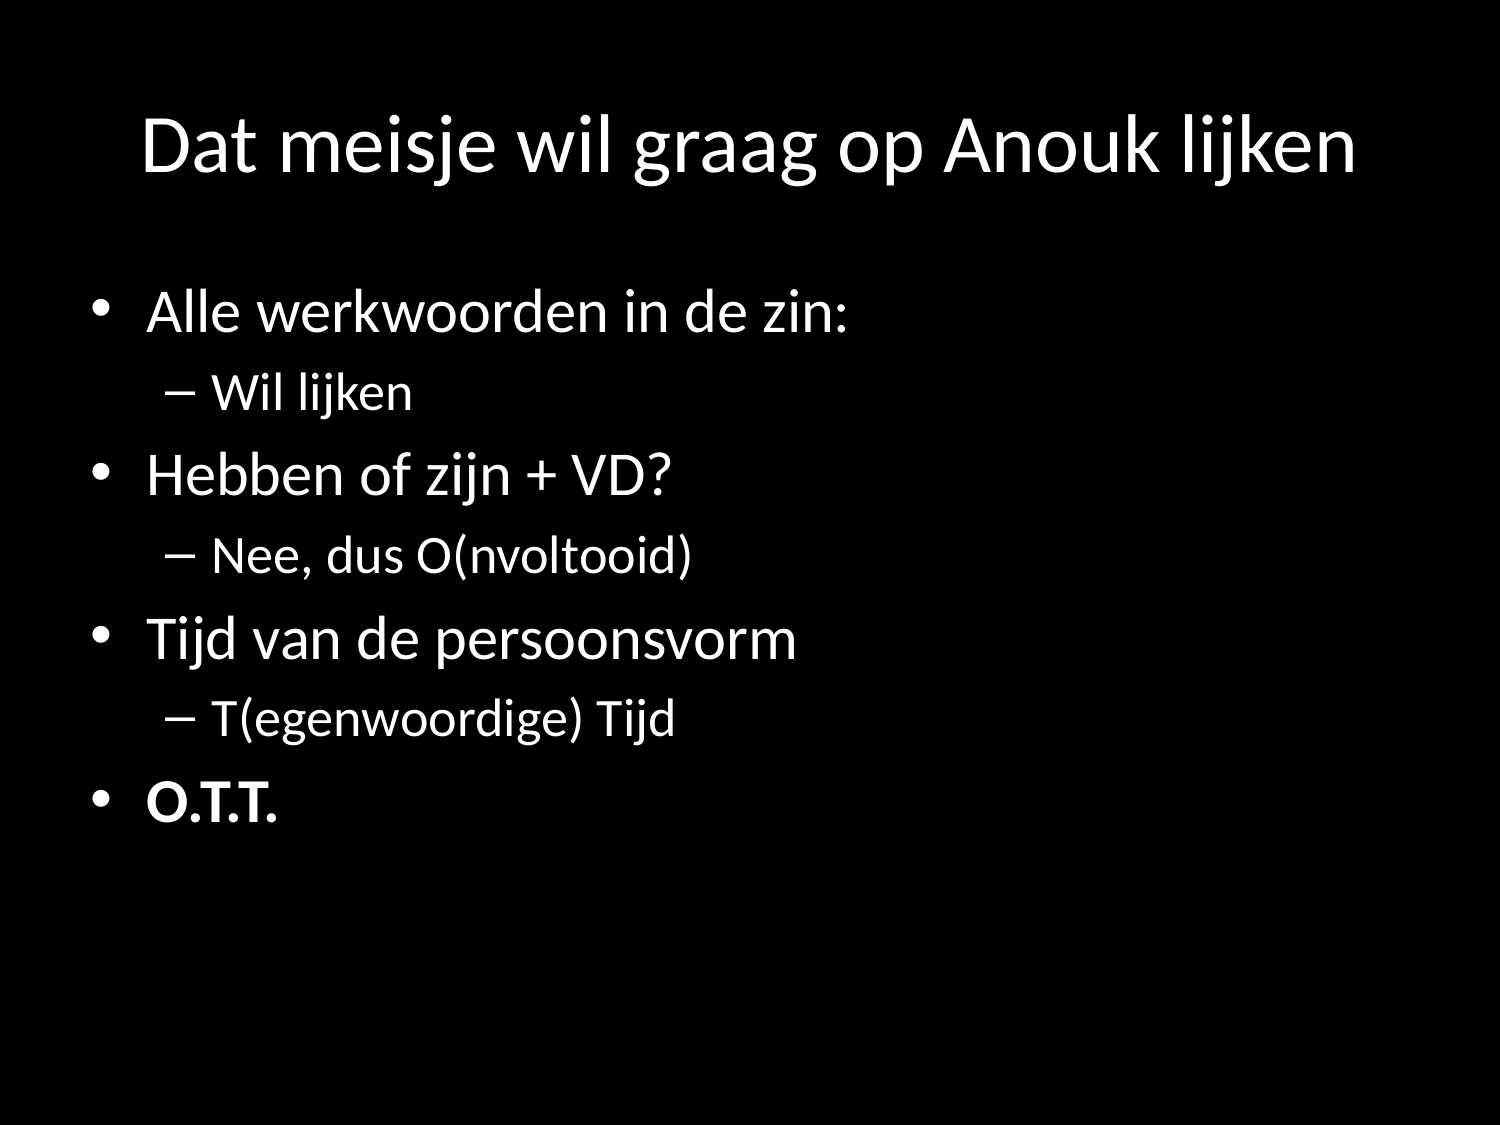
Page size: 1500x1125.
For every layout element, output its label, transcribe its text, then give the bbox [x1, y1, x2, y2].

title Dat meisje wil graag op Anouk lijken [75, 45, 1425, 233]
list Alle werkwoorden in de zin: Wil lijken Hebben of zijn + VD? Nee, dus O(nvoltooid) Tijd van de persoonsvorm T(egenwoordige) Tijd O.T.T. [75, 262, 1425, 1005]
